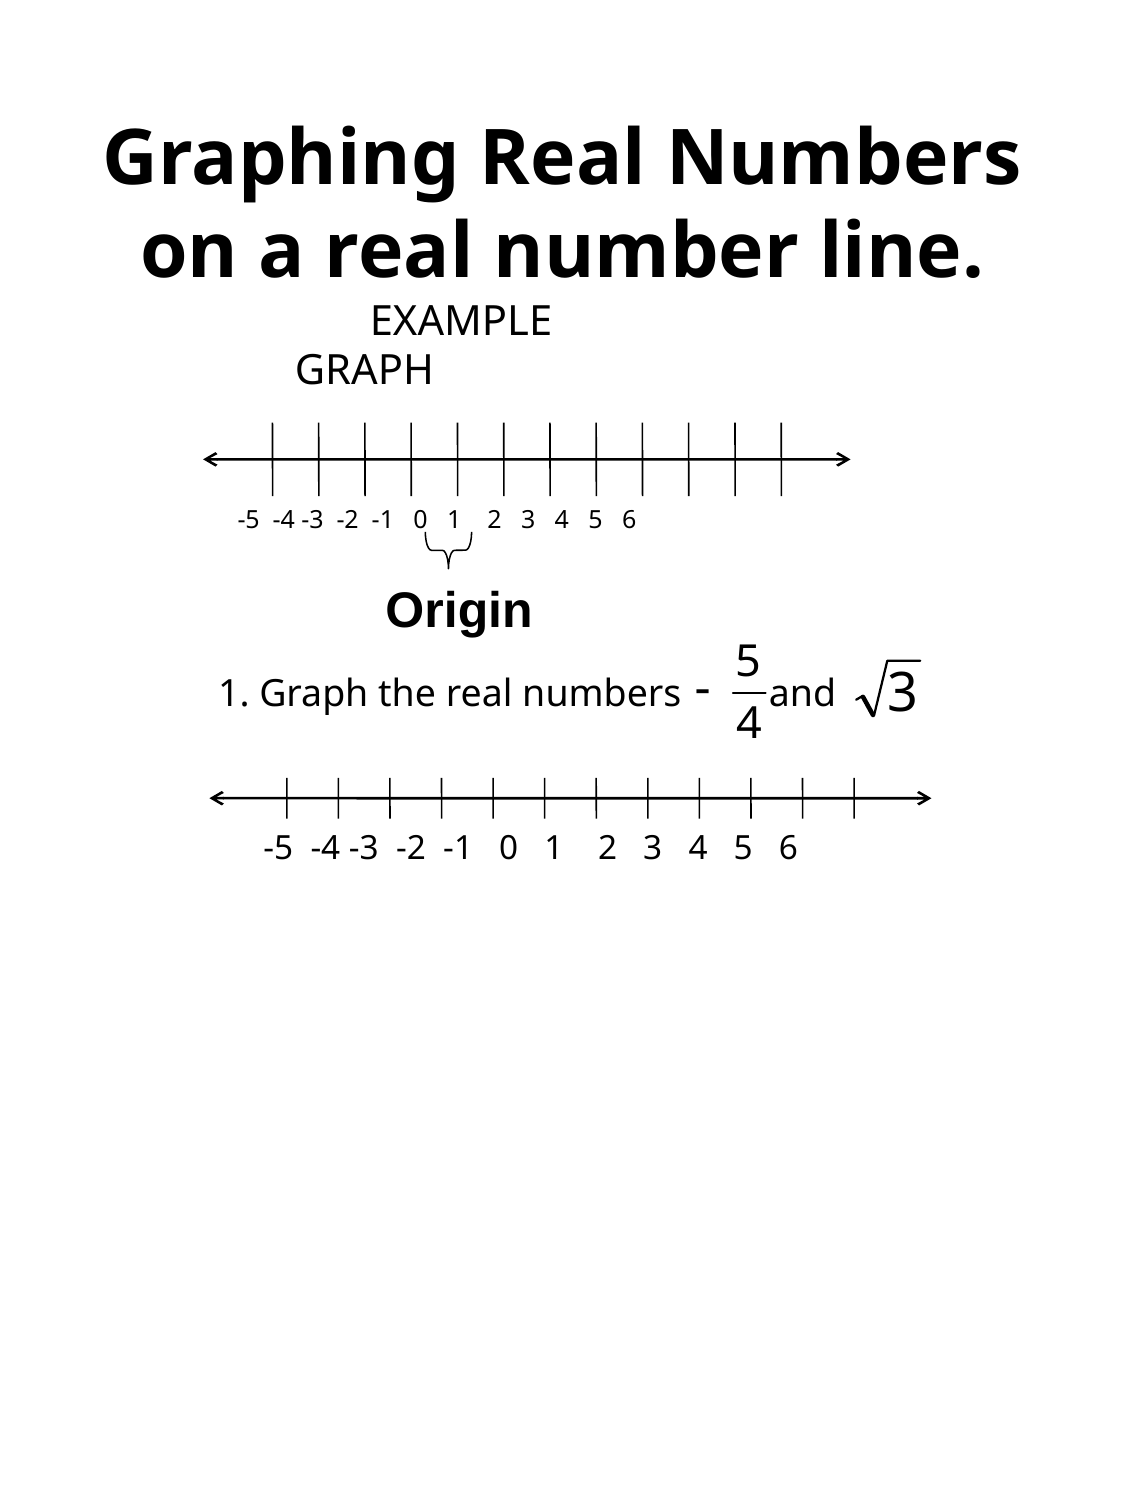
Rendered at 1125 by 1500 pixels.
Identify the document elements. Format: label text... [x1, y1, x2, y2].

title Graphing Real Numbers on a real number line. [56, 135, 1069, 325]
text_box 1. Graph the real numbers and [203, 662, 683, 722]
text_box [688, 634, 776, 749]
text_box 1. Graph the real numbers and [780, 662, 840, 722]
text_box EXAMPLE GRAPH [279, 310, 643, 376]
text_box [202, 422, 898, 654]
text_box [845, 647, 932, 731]
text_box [209, 777, 996, 901]
text_box [22, 15, 1103, 135]
